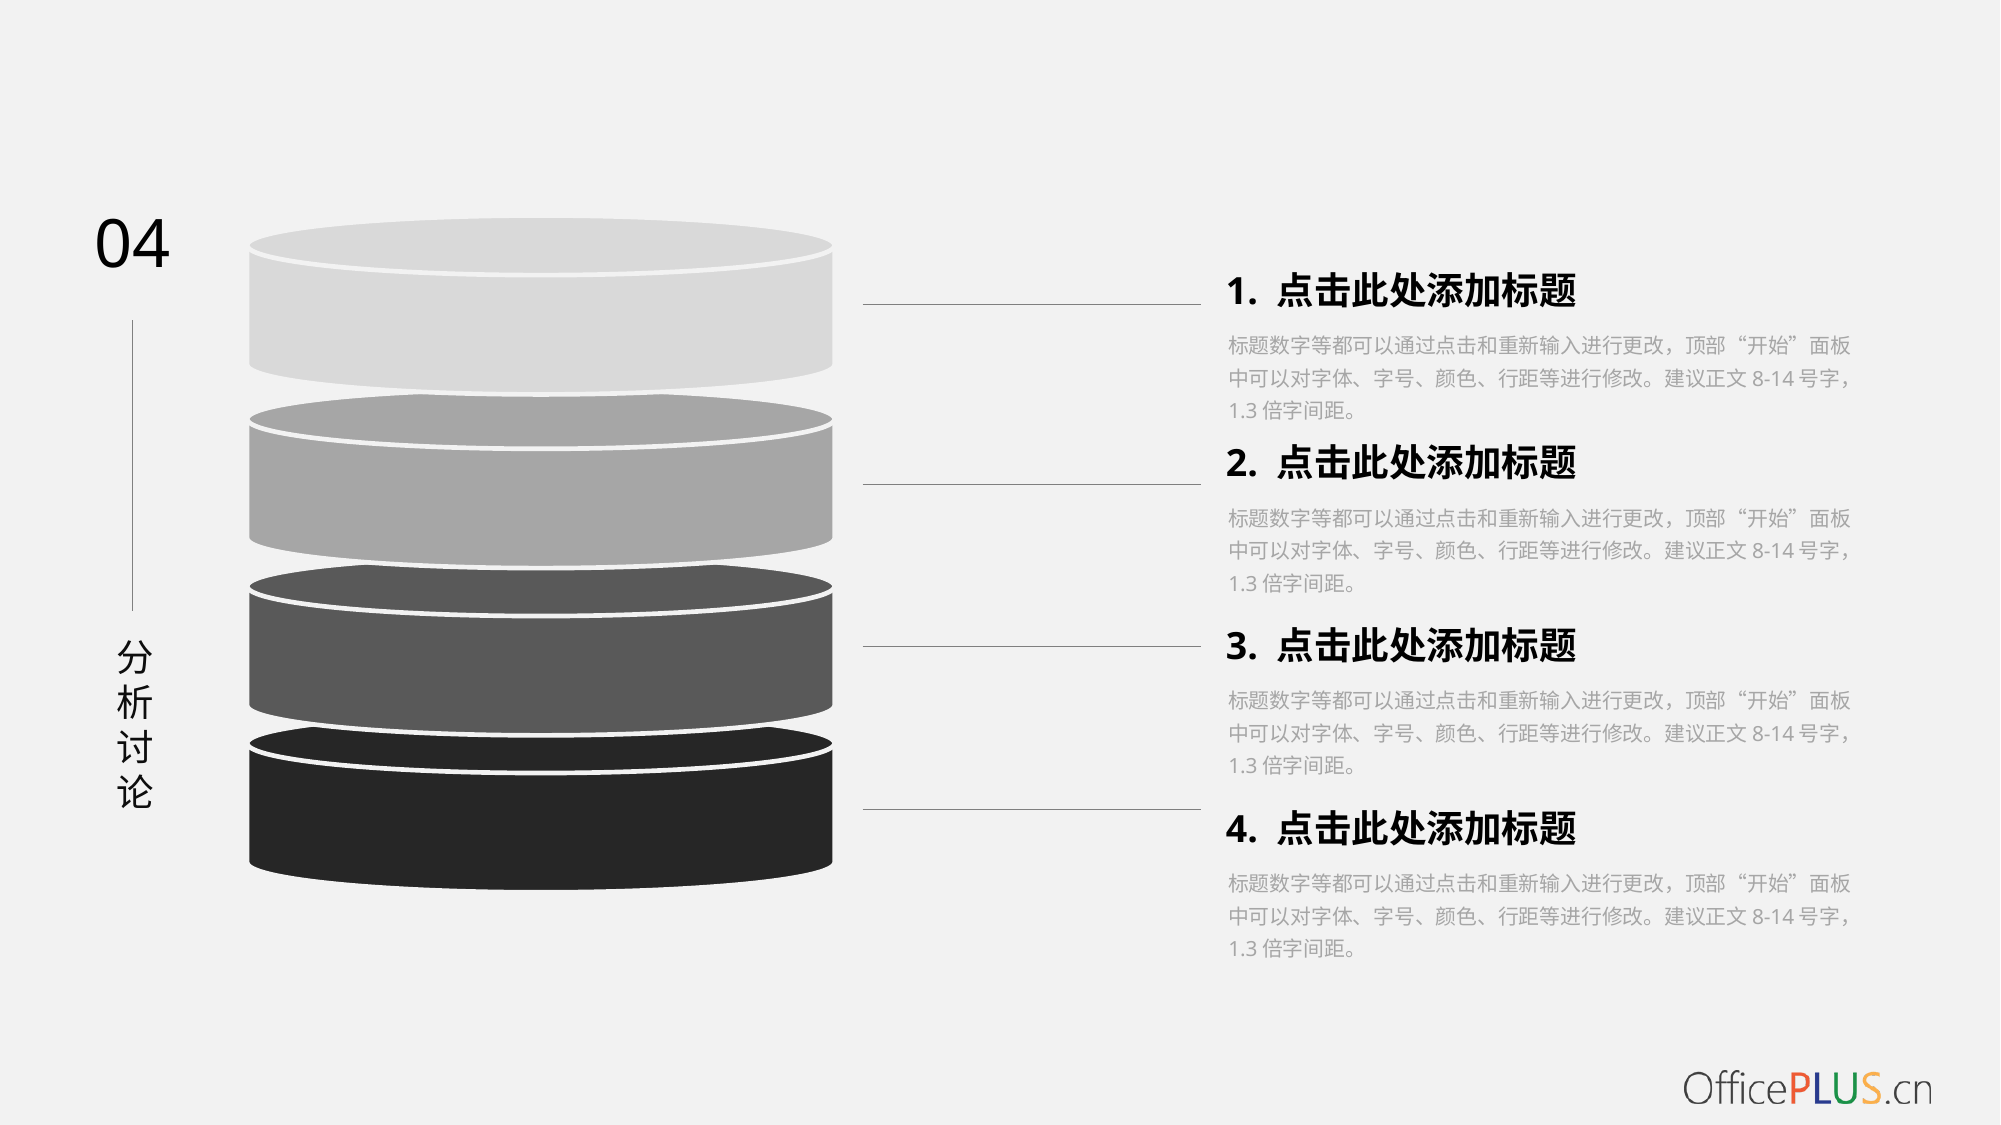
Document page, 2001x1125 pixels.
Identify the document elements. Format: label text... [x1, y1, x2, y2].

text_box 标题数字等都可以通过点击和重新输入进行更改，顶部“开始”面板中可以对字体、字号、颜色、行距等进行修改。建议正文8-14号字，1.3倍字间距。 [1213, 490, 1873, 603]
text_box 标题数字等都可以通过点击和重新输入进行更改，顶部“开始”面板中可以对字体、字号、颜色、行距等进行修改。建议正文8-14号字，1.3倍字间距。 [1213, 318, 1873, 431]
text_box [246, 724, 836, 894]
text_box 3. 点击此处添加标题 [1211, 614, 1592, 675]
text_box [246, 562, 836, 737]
text_box 标题数字等都可以通过点击和重新输入进行更改，顶部“开始”面板中可以对字体、字号、颜色、行距等进行修改。建议正文8-14号字，1.3倍字间距。 [1213, 673, 1873, 786]
text_box 04 [79, 193, 186, 289]
text_box 4. 点击此处添加标题 [1211, 797, 1592, 857]
text_box 1. 点击此处添加标题 [1211, 259, 1592, 320]
text_box 分析讨论 [101, 626, 164, 822]
picture [1684, 1070, 1931, 1104]
text_box 2. 点击此处添加标题 [1211, 431, 1592, 492]
text_box [246, 214, 836, 396]
text_box [246, 392, 836, 570]
text_box 标题数字等都可以通过点击和重新输入进行更改，顶部“开始”面板中可以对字体、字号、颜色、行距等进行修改。建议正文8-14号字，1.3倍字间距。 [1213, 856, 1873, 969]
